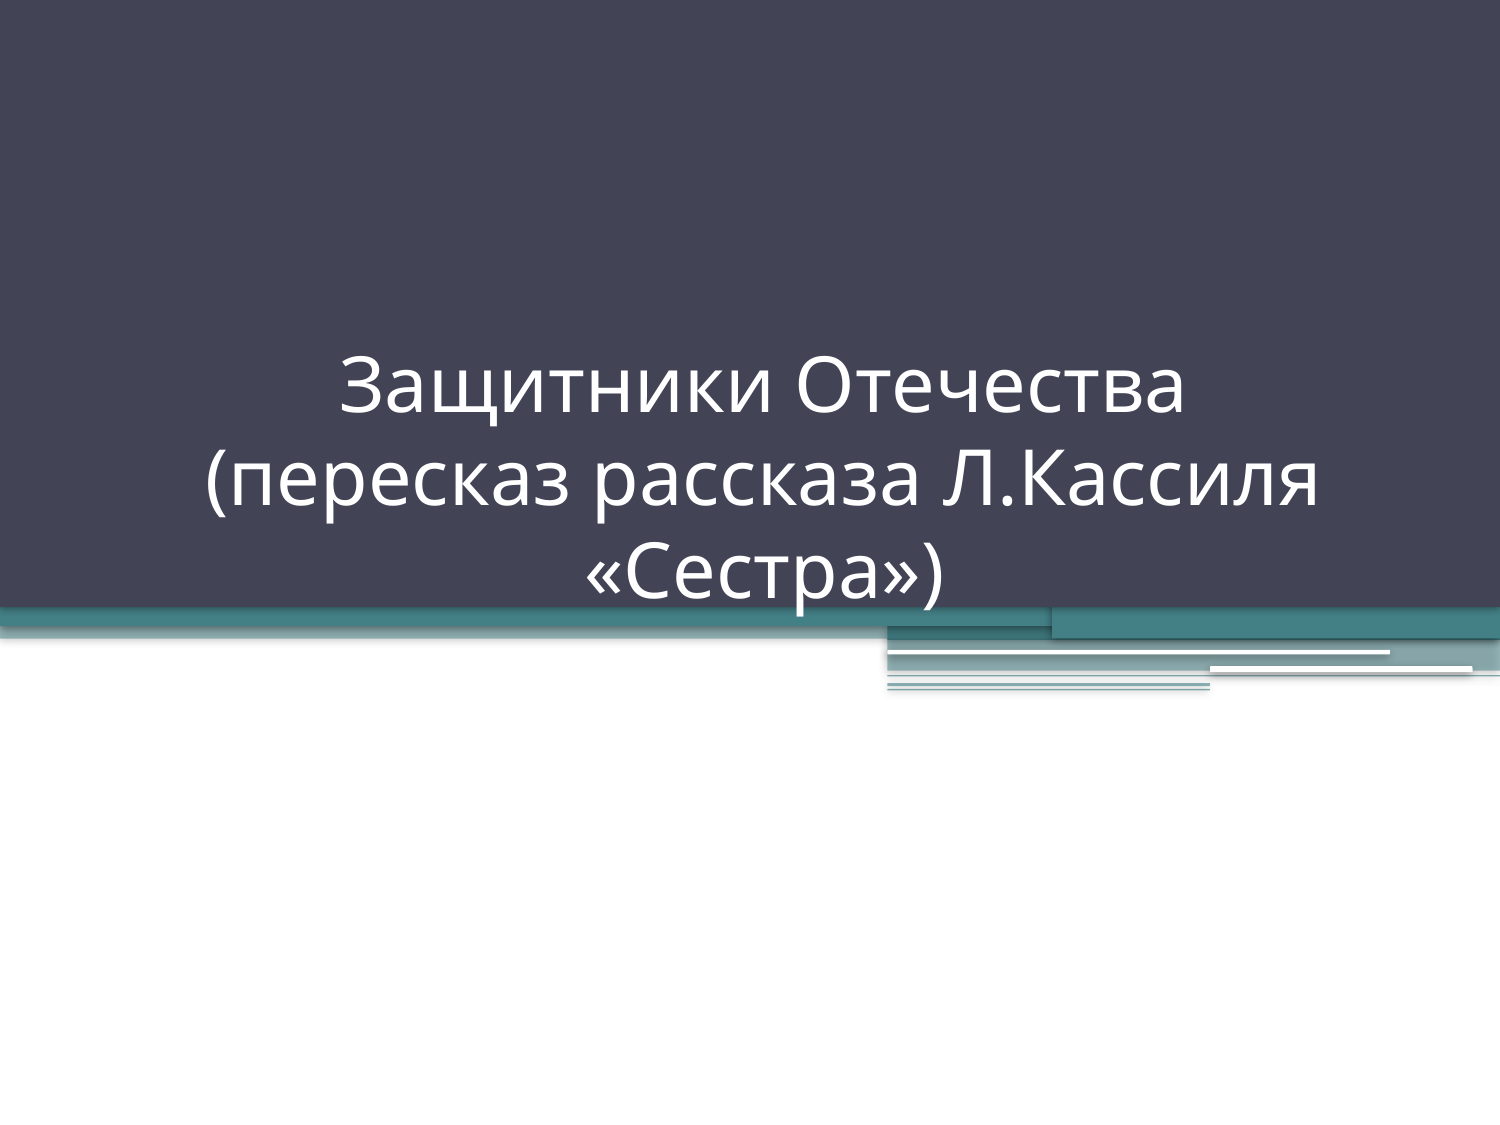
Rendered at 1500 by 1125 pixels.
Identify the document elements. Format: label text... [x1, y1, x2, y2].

title Защитники Отечества (пересказ рассказа Л.Кассиля «Сестра») [105, 328, 1424, 622]
